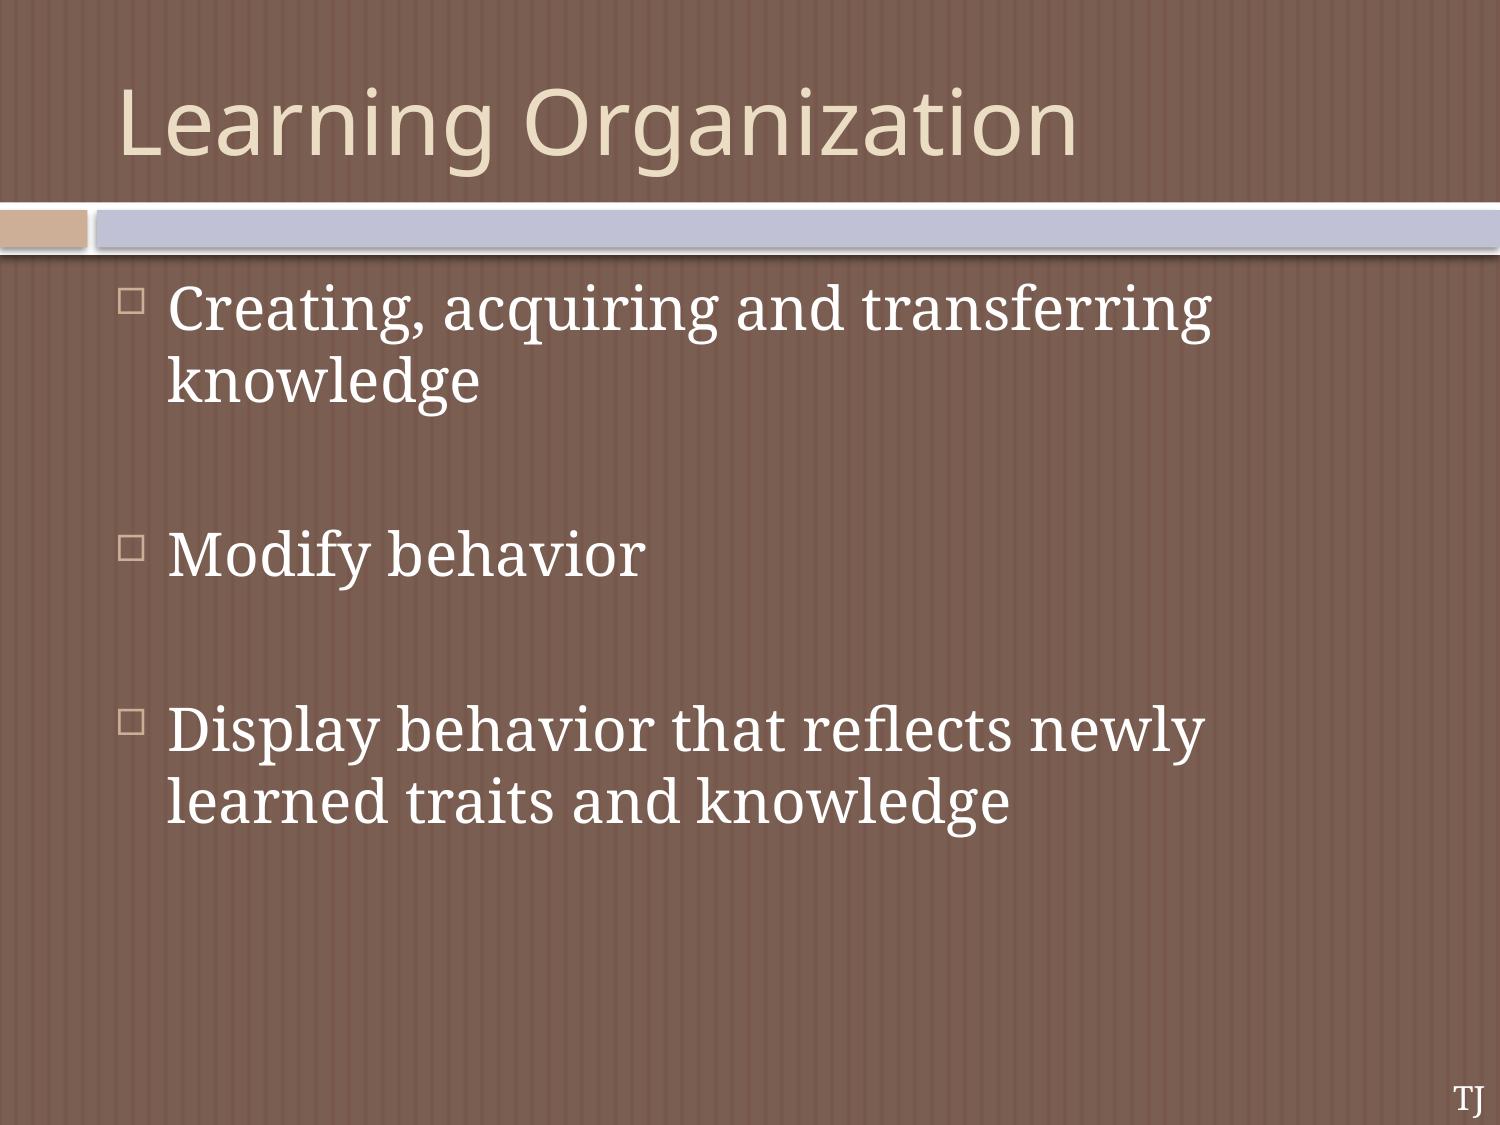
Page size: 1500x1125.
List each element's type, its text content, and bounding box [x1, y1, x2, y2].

text_box TJ [1175, 1069, 1500, 1125]
title Learning Organization [100, 37, 1438, 200]
list Creating, acquiring and transferring knowledge Modify behavior Display behavior that reflects newly learned traits and knowledge [100, 262, 1438, 1005]
